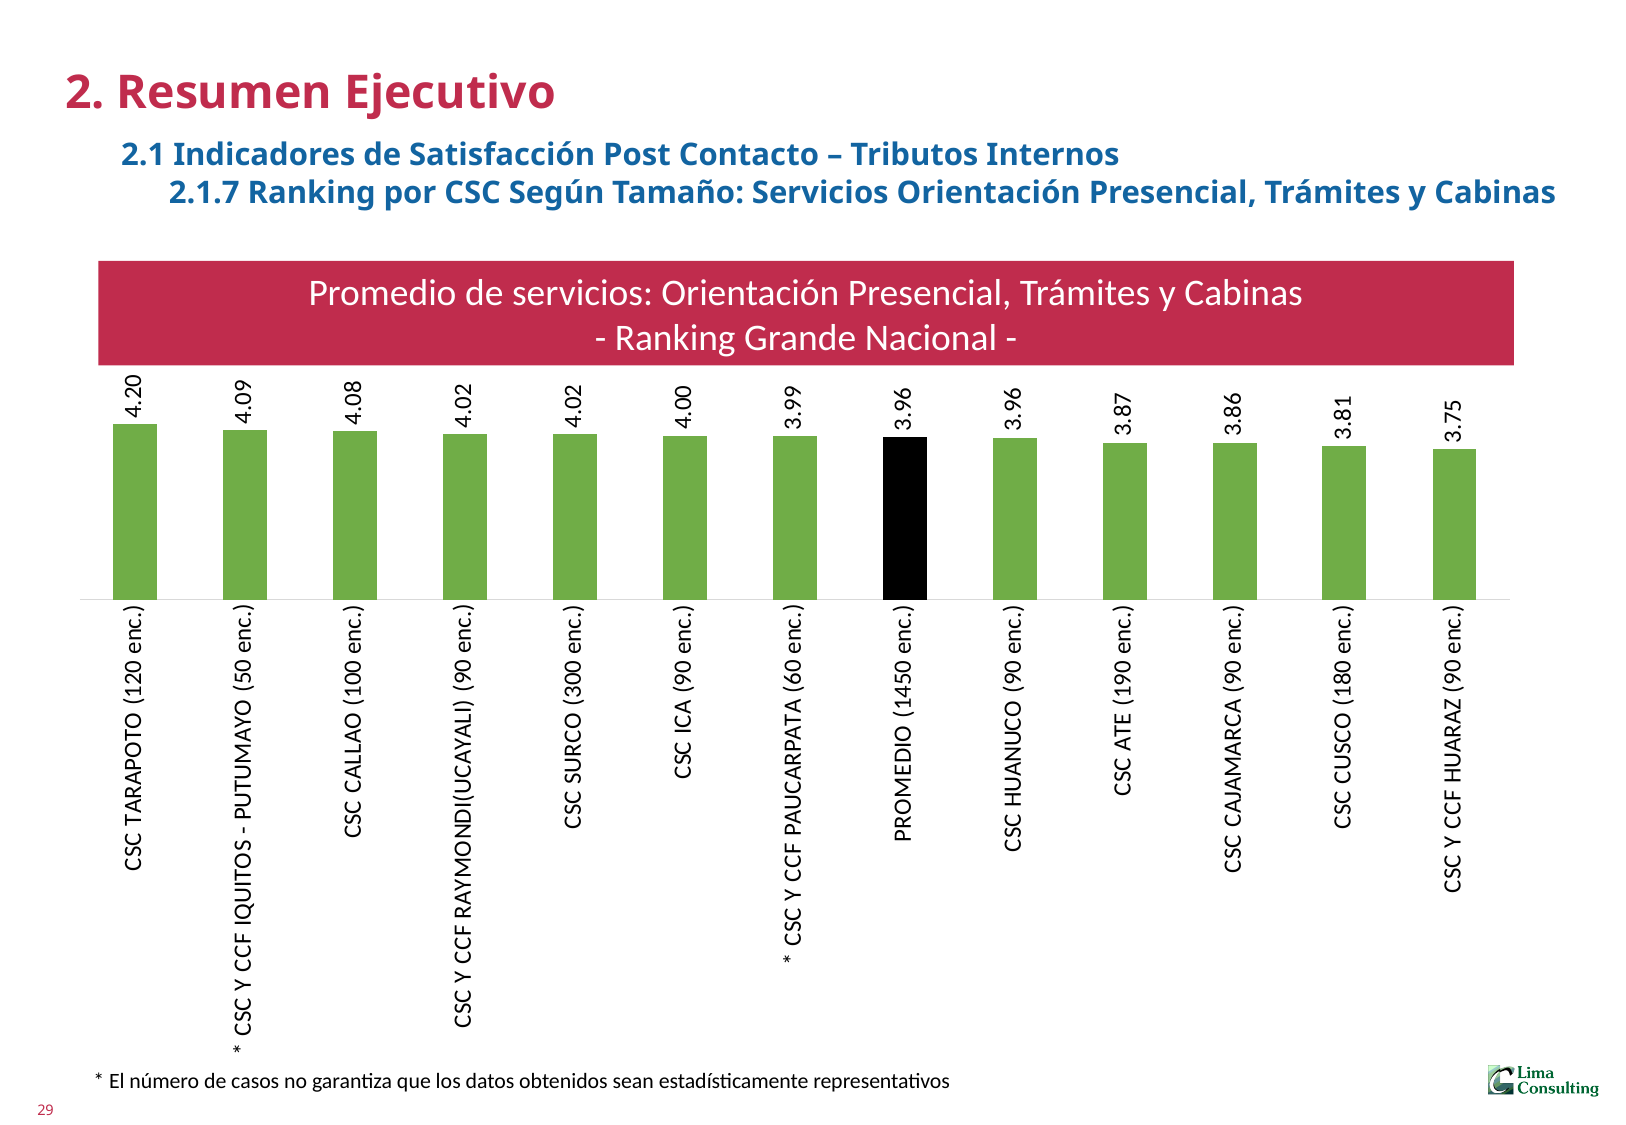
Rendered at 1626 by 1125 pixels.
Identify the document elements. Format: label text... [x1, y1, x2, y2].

text_box * El número de casos no garantiza que los datos obtenidos sean estadísticamente representativos [78, 1066, 1166, 1093]
chart [49, 366, 1540, 1056]
text_box 2. Resumen Ejecutivo 2.1 Indicadores de Satisfacción Post Contacto – Tributos Internos 2.1.7 Ranking por CSC Según Tamaño: Servicios Orientación Presencial, Trámites y Cabinas [49, 59, 1625, 219]
picture [1488, 1065, 1599, 1097]
text_box Promedio de servicios: Orientación Presencial, Trámites y Cabinas - Ranking Grande Nacional - [98, 260, 1514, 366]
